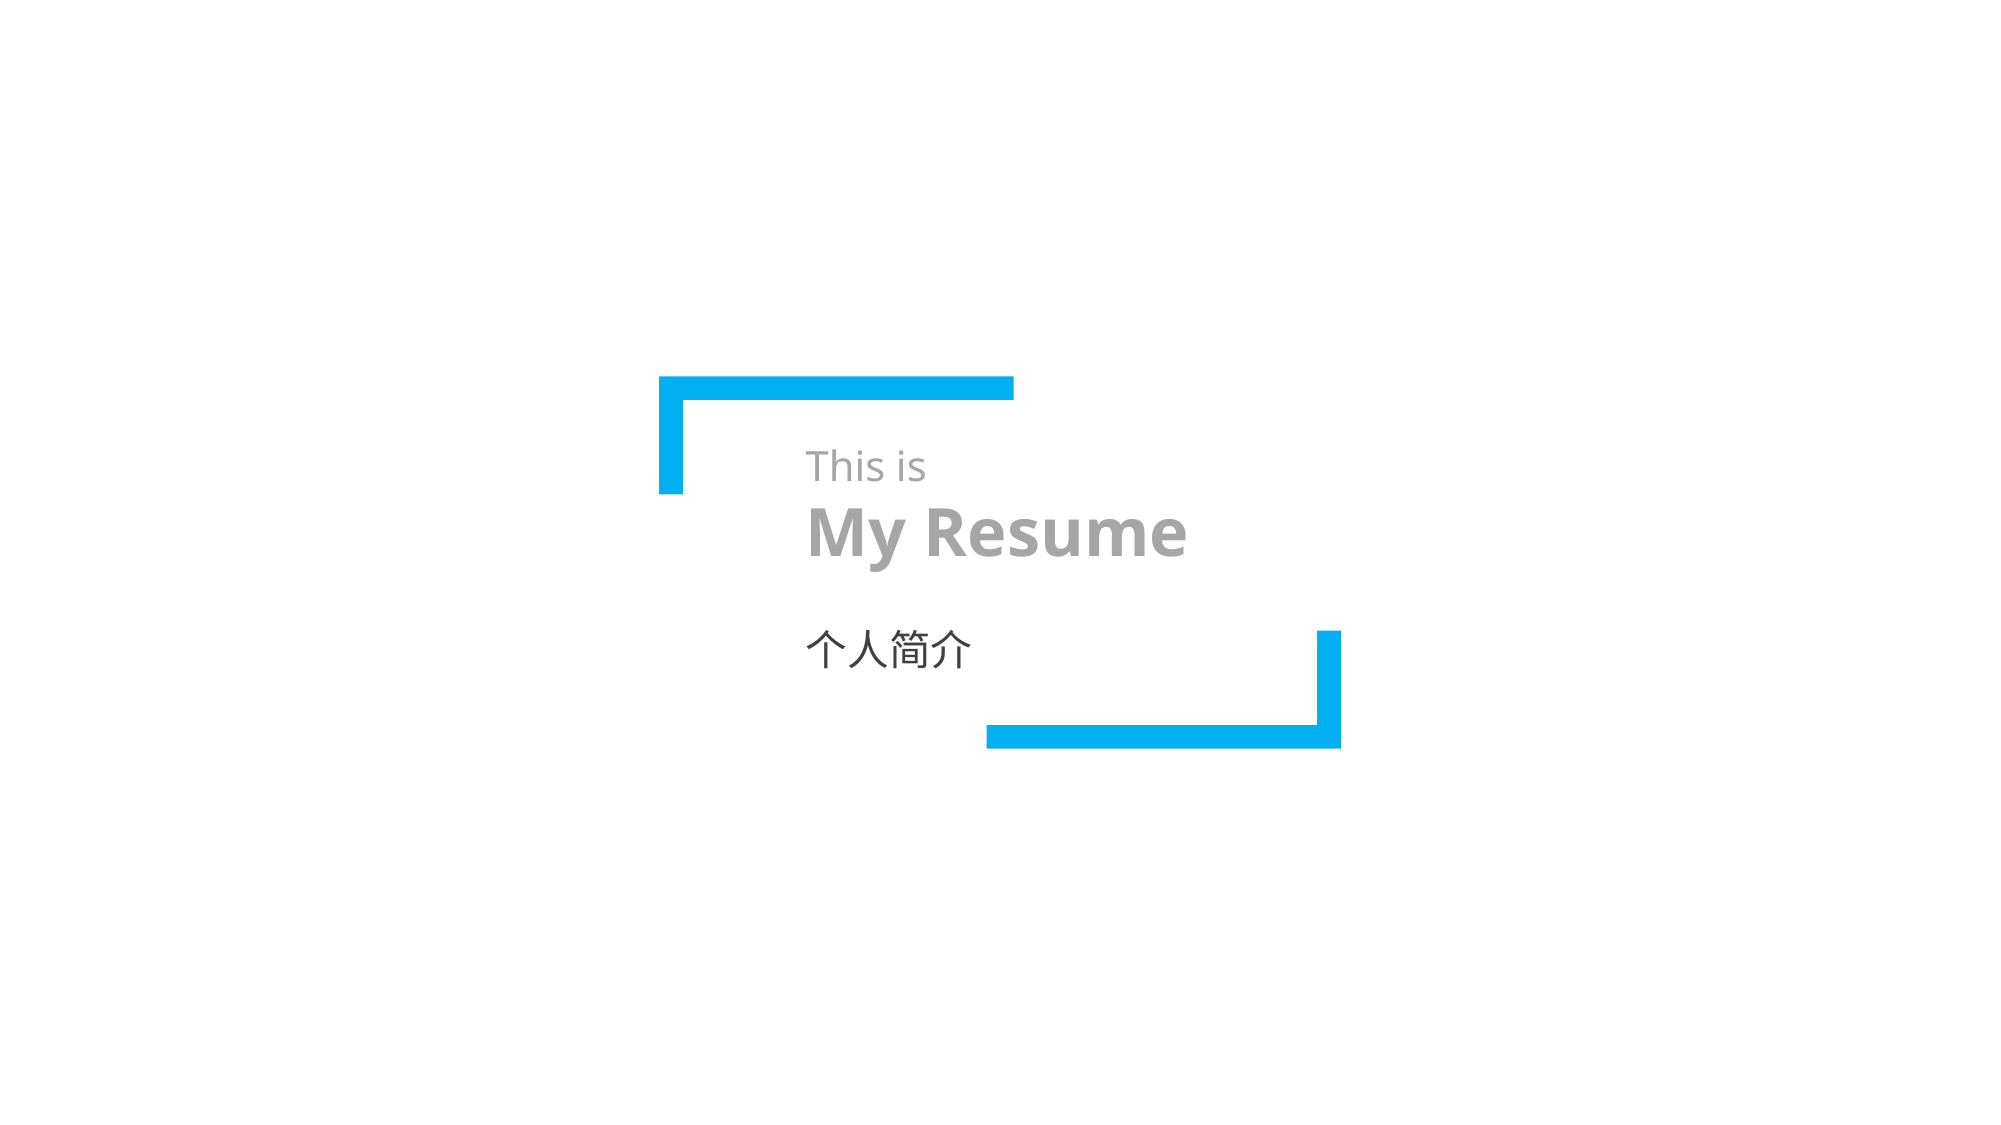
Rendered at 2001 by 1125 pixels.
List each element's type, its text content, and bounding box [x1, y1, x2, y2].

title This is My Resume [790, 411, 1221, 597]
subtitle 个人简介 [790, 597, 1221, 675]
text_box [985, 630, 1342, 750]
text_box [658, 375, 1015, 495]
